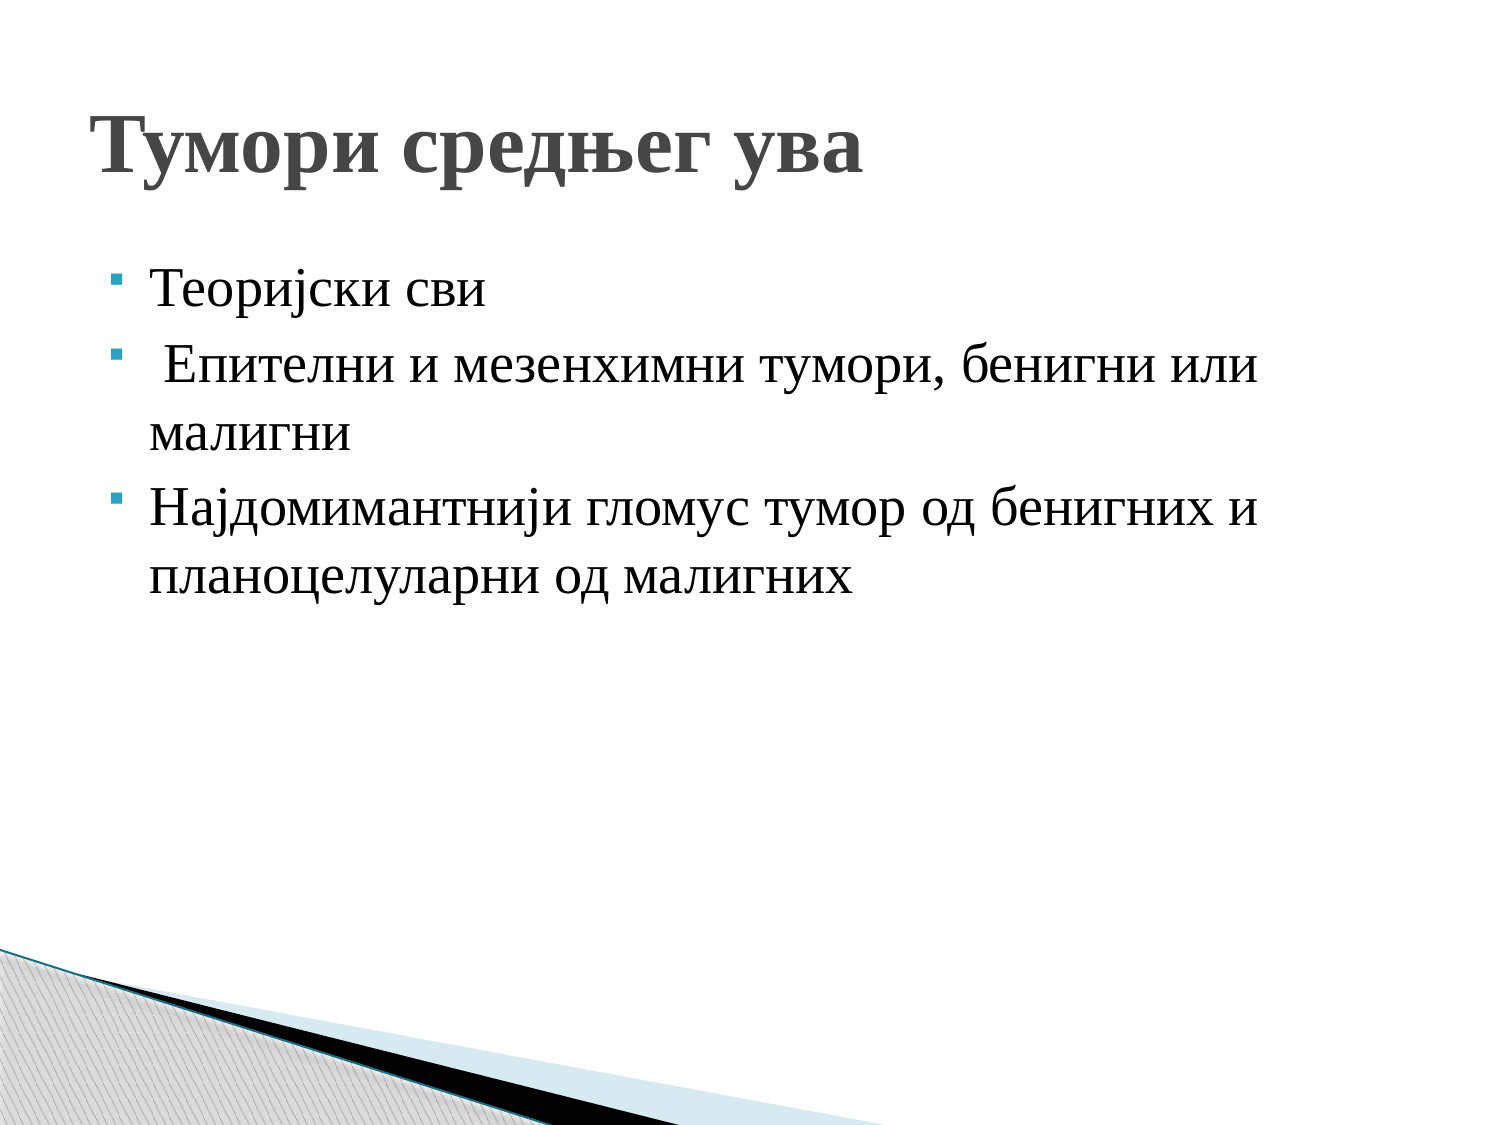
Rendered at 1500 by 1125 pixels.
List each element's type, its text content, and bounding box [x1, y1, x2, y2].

list Теоријски сви Епителни и мезенхимни тумори, бенигни или малигни Најдомимантнији гломус тумор од бенигних и планоцелуларни од малигних [74, 242, 1426, 986]
title Тумори средњег ува [75, 45, 1425, 233]
